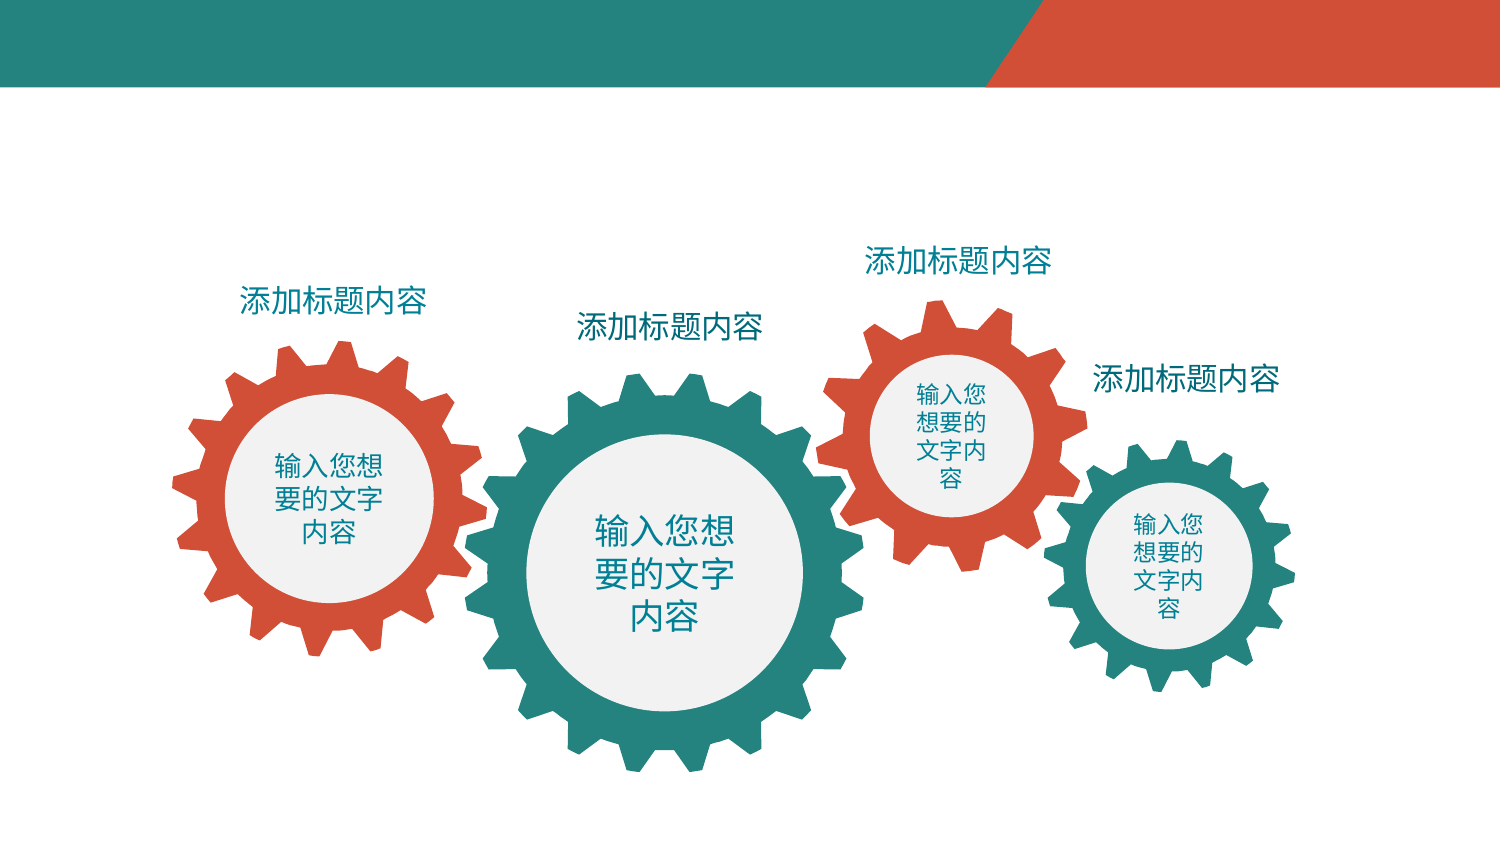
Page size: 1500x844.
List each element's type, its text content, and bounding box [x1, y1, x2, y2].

text_box 添加标题内容 [538, 299, 802, 373]
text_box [815, 300, 1088, 572]
text_box 添加标题内容 [1088, 351, 1302, 405]
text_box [464, 373, 864, 773]
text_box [1043, 440, 1295, 692]
text_box 添加标题内容 [827, 233, 1090, 287]
text_box 添加标题内容 [202, 273, 465, 327]
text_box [172, 340, 487, 657]
